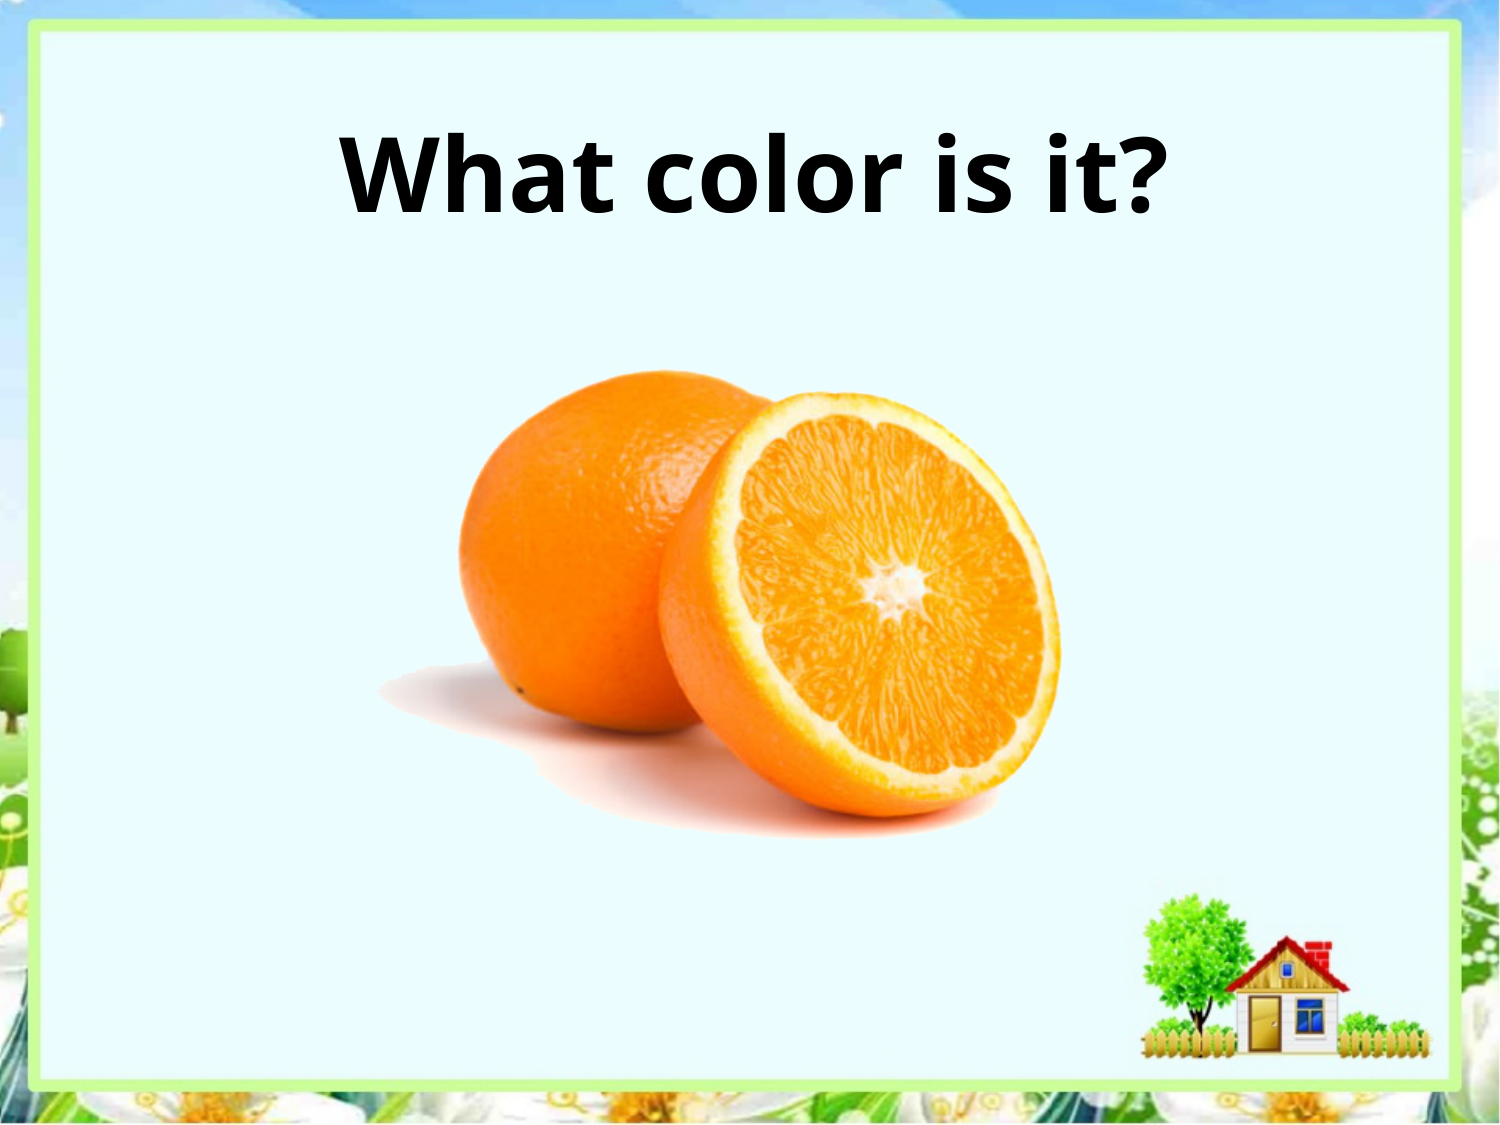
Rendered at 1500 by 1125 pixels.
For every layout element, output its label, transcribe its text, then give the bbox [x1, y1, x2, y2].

picture [0, 0, 1500, 1125]
text_box What color is it? [324, 101, 1270, 242]
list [348, 325, 1150, 853]
